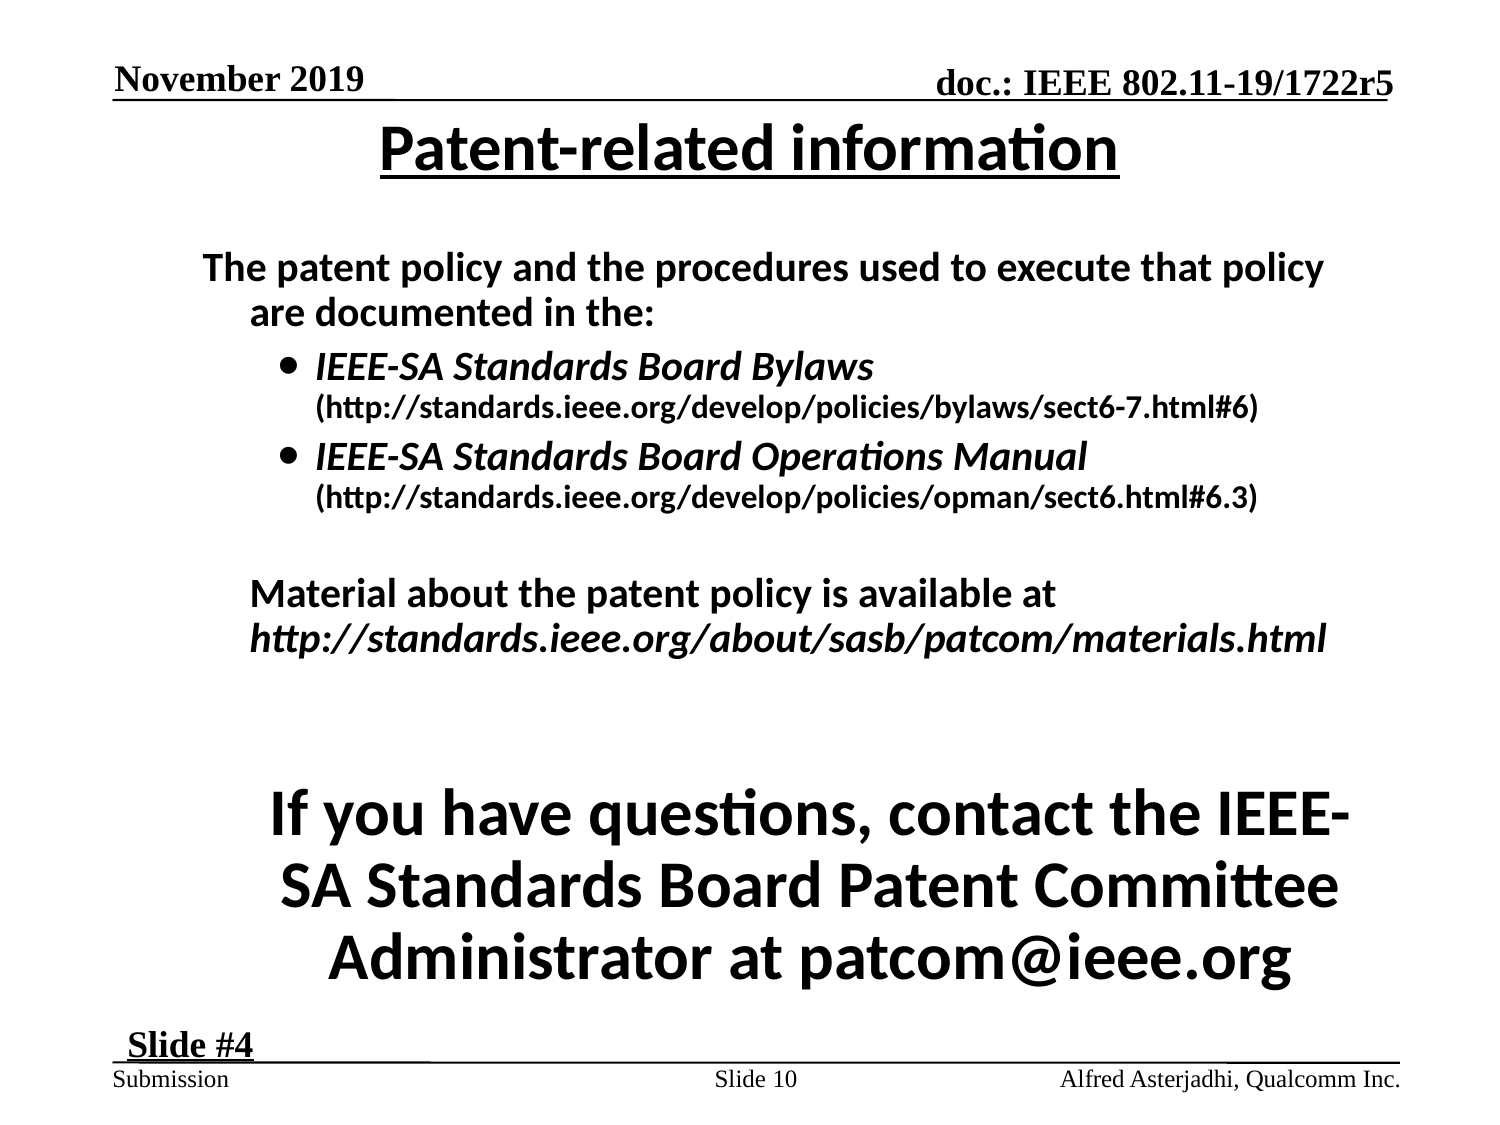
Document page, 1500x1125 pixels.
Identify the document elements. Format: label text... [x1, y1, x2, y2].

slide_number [114, 54, 423, 100]
list The patent policy and the procedures used to execute that policy are documented in the: IEEE-SA Standards Board Bylaws (http://standards.ieee.org/develop/policies/bylaws/sect6-7.html#6) IEEE-SA Standards Board Operations Manual (http://standards.ieee.org/develop/policies/opman/sect6.html#6.3) Material about the patent policy is available at http://standards.ieee.org/about/sasb/patcom/materials.html If you have questions, contact the IEEE-SA Standards Board Patent Committee Administrator at patcom@ieee.org [112, 237, 1388, 913]
footer Alfred Asterjadhi, Qualcomm Inc. [878, 1061, 1402, 1093]
title Patent-related information [112, 112, 1388, 176]
slide_number Slide 10 [712, 1061, 800, 1123]
text_box Slide #4 [112, 1012, 269, 1073]
